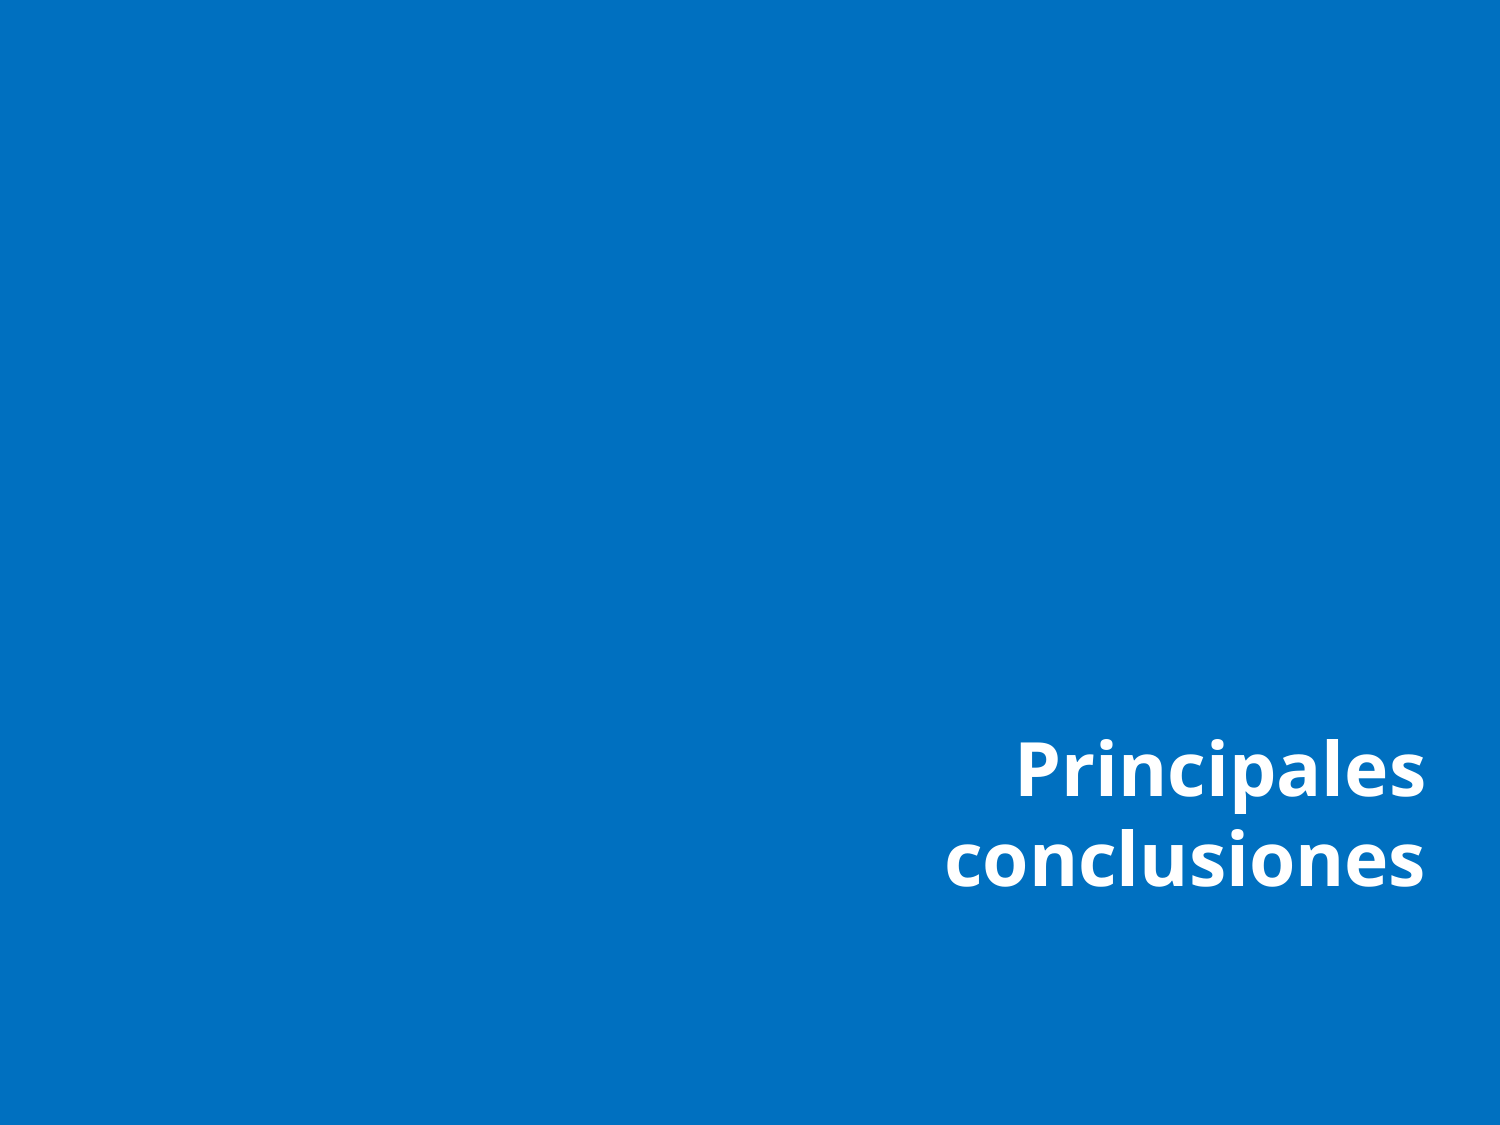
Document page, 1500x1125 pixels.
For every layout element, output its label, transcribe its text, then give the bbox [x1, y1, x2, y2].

text_box Principales conclusiones [703, 713, 1442, 909]
